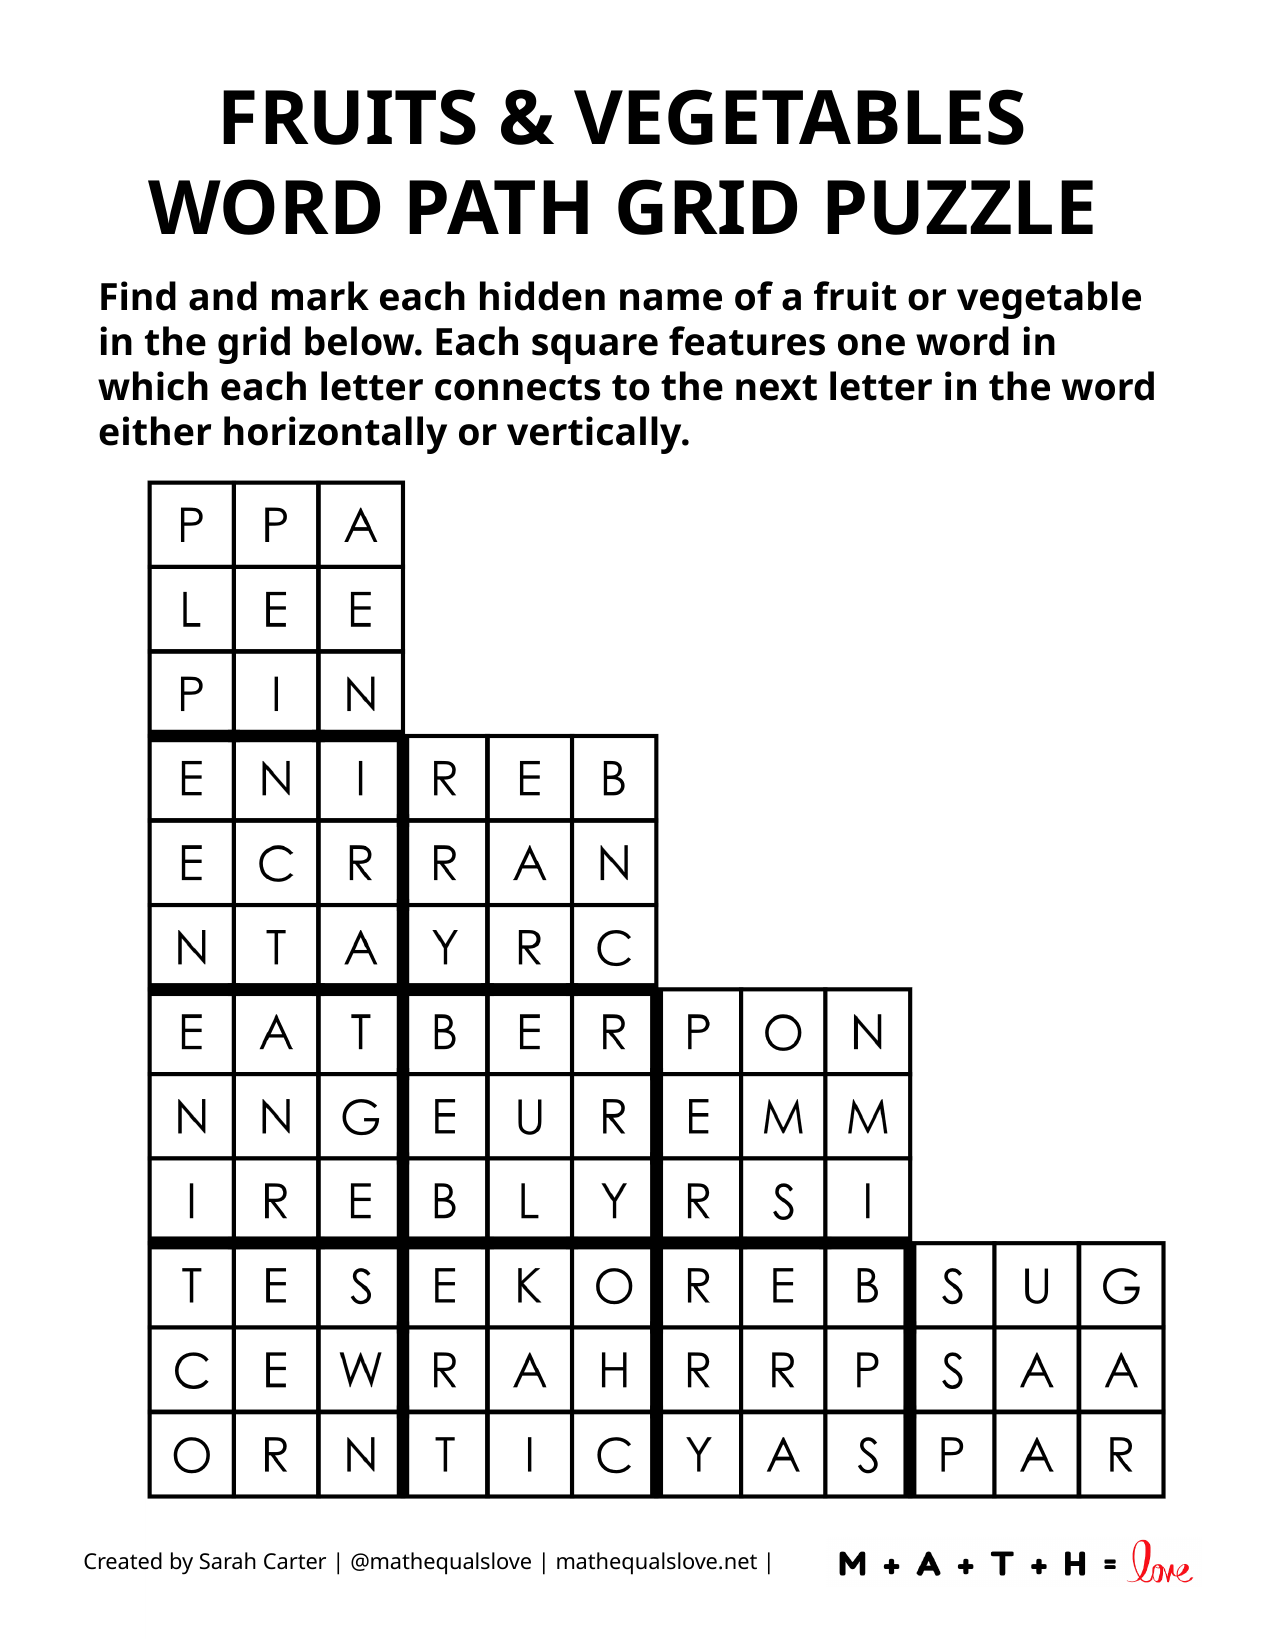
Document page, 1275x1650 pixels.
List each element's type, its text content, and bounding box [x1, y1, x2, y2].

text_box Find and mark each hidden name of a fruit or vegetable in the grid below. Each square features one word in which each letter connects to the next letter in the word either horizontally or vertically. [83, 265, 1192, 506]
text_box Created by Sarah Carter | @mathequalslove | mathequalslove.net | [68, 1540, 144, 1582]
text_box FRUITS & VEGETABLES WORD PATH GRID PUZZLE [68, 62, 1178, 258]
picture [144, 477, 1275, 1650]
